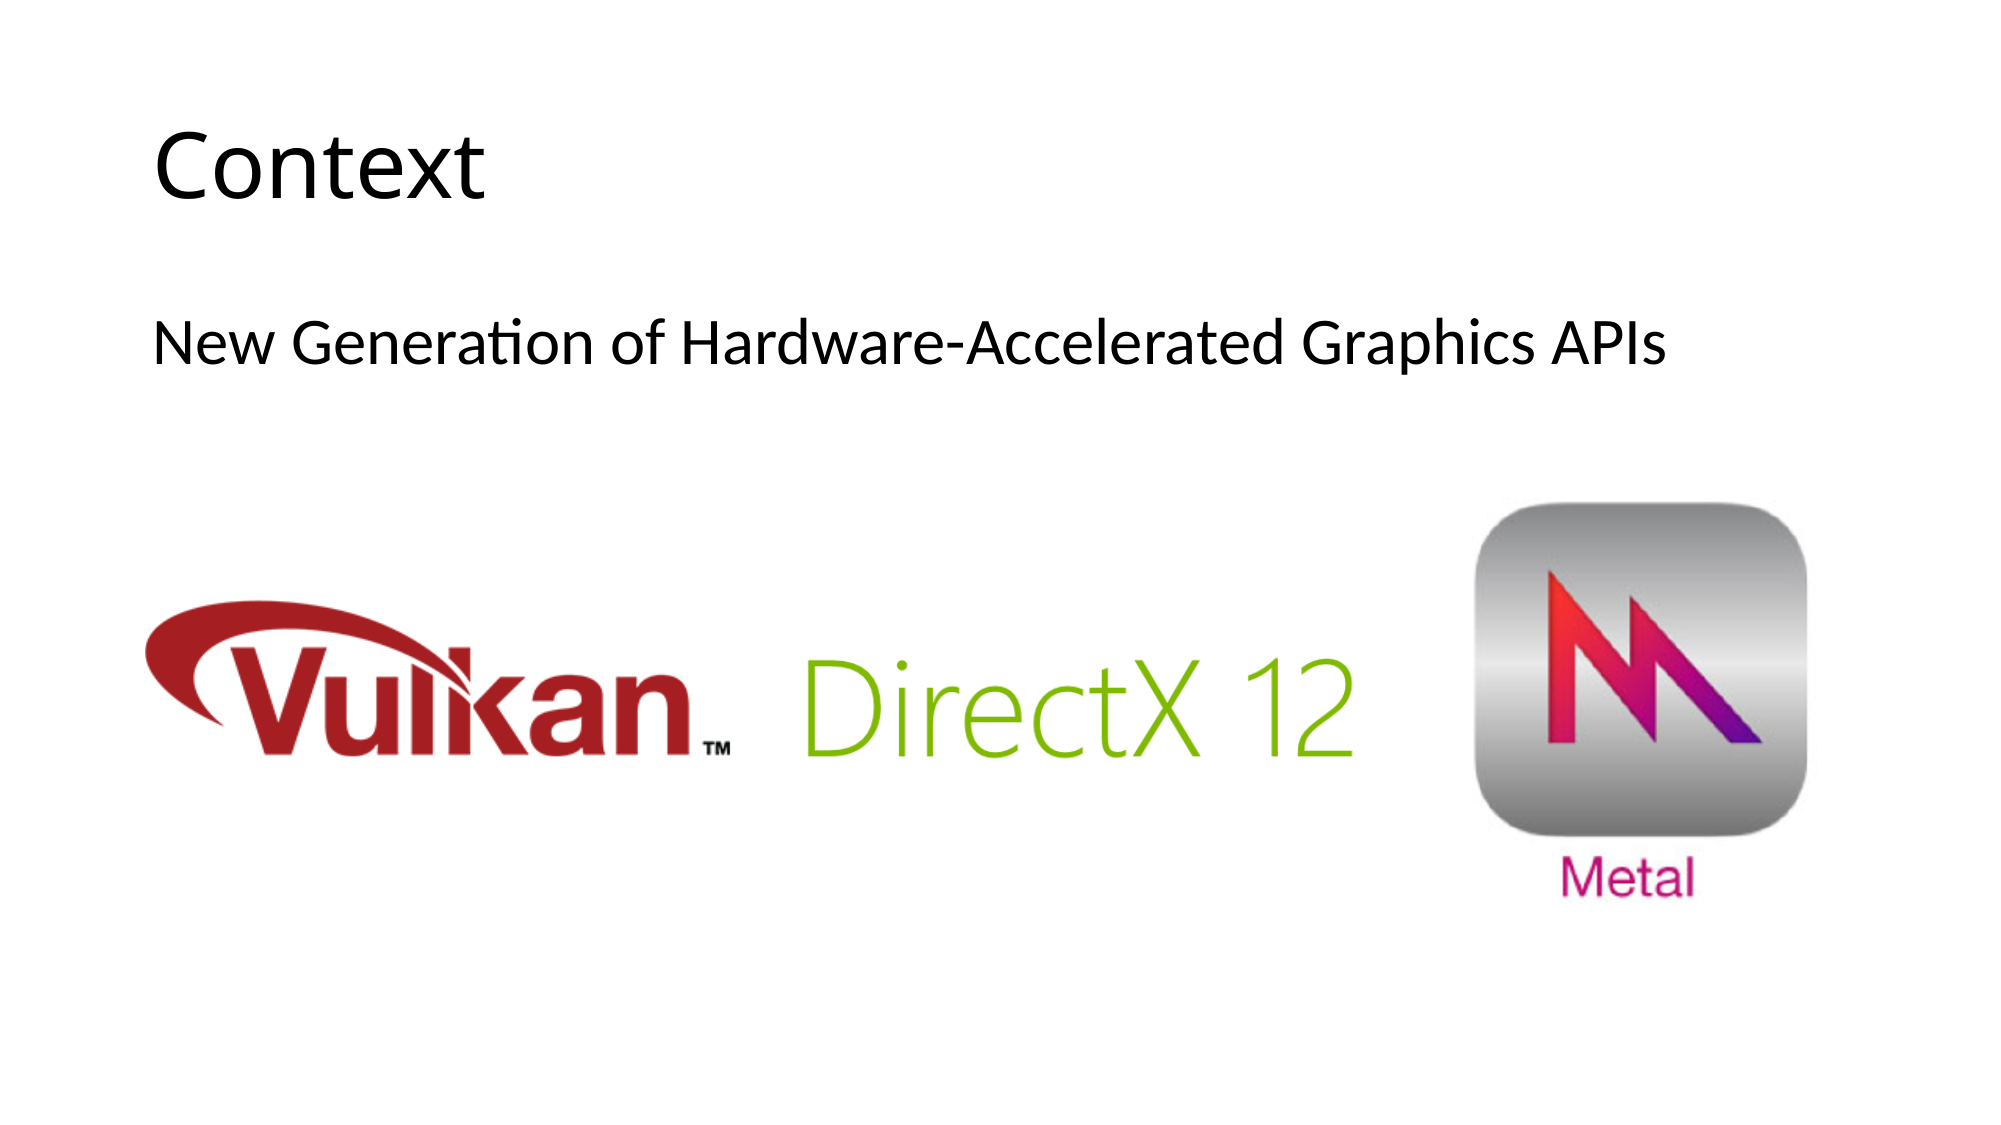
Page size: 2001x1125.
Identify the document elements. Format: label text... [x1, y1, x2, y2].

picture [802, 602, 1360, 810]
picture [145, 553, 732, 815]
picture [1387, 479, 1882, 931]
title Context [137, 59, 1863, 278]
list New Generation of Hardware-Accelerated Graphics APIs [137, 299, 1863, 1014]
